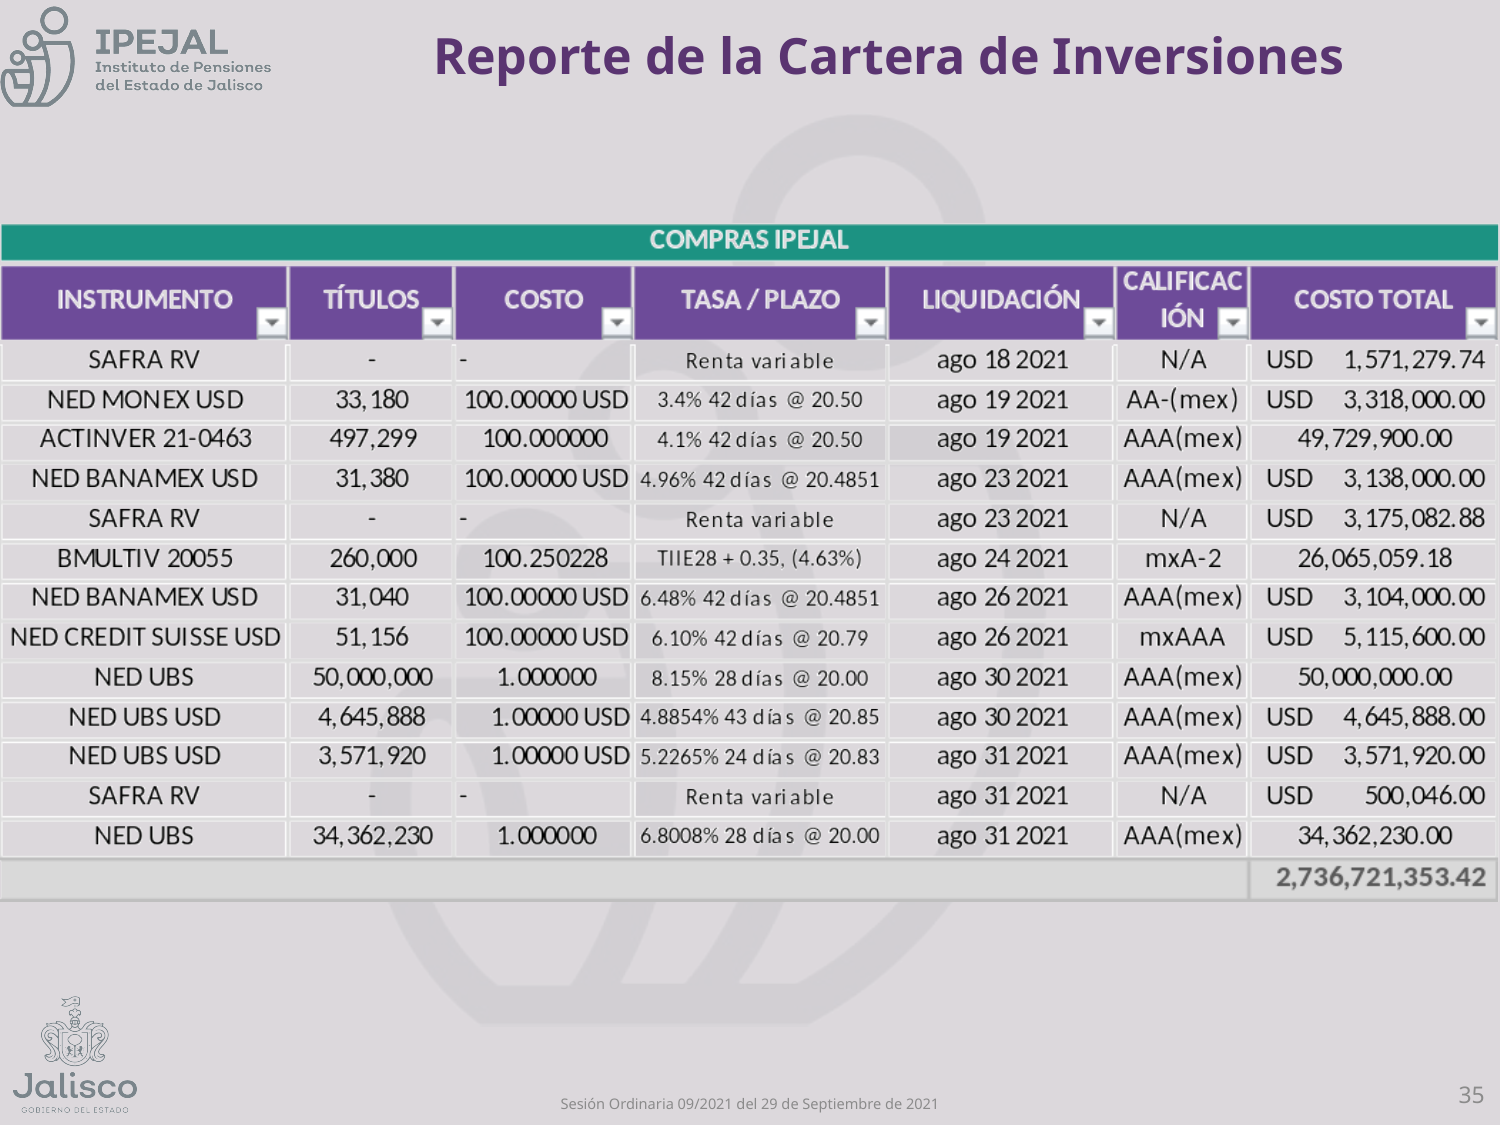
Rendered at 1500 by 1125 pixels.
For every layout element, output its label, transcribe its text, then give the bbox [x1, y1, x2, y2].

footer Sesión Ordinaria 09/2021 del 29 de Septiembre de 2021 [472, 1074, 1028, 1125]
picture [0, 988, 166, 1125]
text_box Reporte de la Cartera de Inversiones [277, 23, 1500, 149]
picture [0, 6, 271, 107]
picture [0, 222, 1500, 903]
slide_number 35 [1411, 1066, 1500, 1125]
